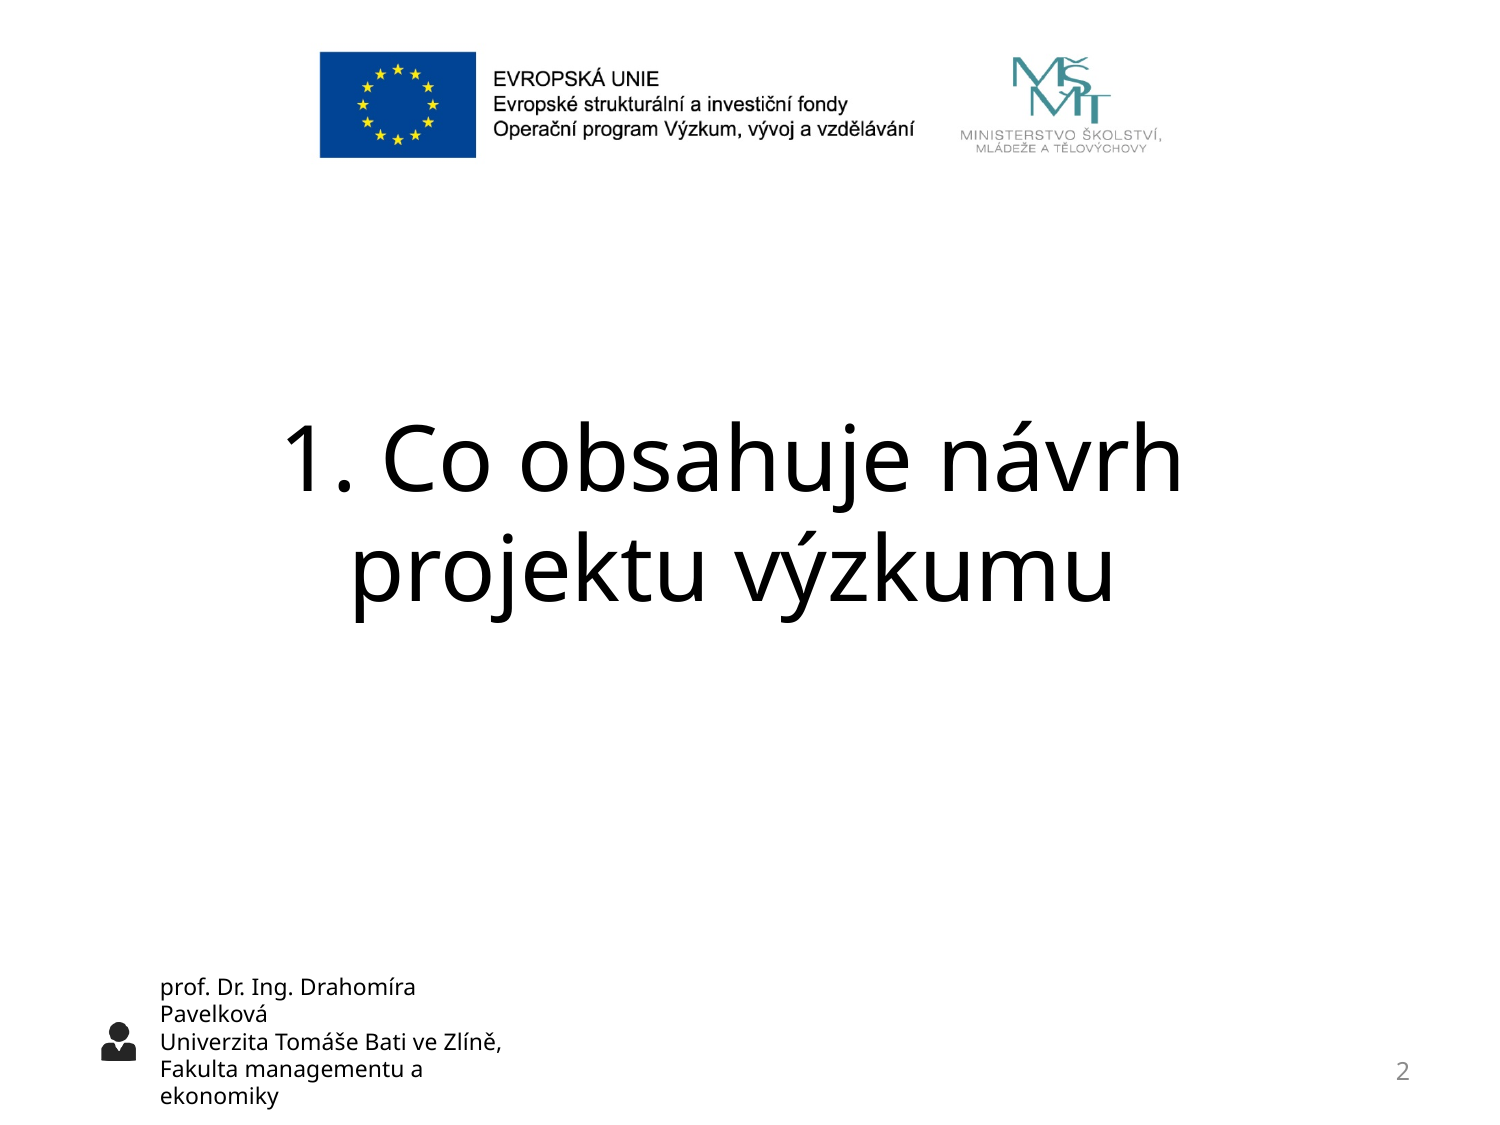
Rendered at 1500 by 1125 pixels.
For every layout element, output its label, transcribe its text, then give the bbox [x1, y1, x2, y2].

picture [267, 0, 1213, 210]
picture [101, 1021, 136, 1062]
slide_number 2 [1074, 1042, 1425, 1103]
footer prof. Dr. Ing. Drahomíra Pavelková Univerzita Tomáše Bati ve Zlíně, Fakulta managementu a ekonomiky [145, 999, 526, 1083]
title 1. Co obsahuje návrh projektu výzkumu [101, 385, 1366, 634]
